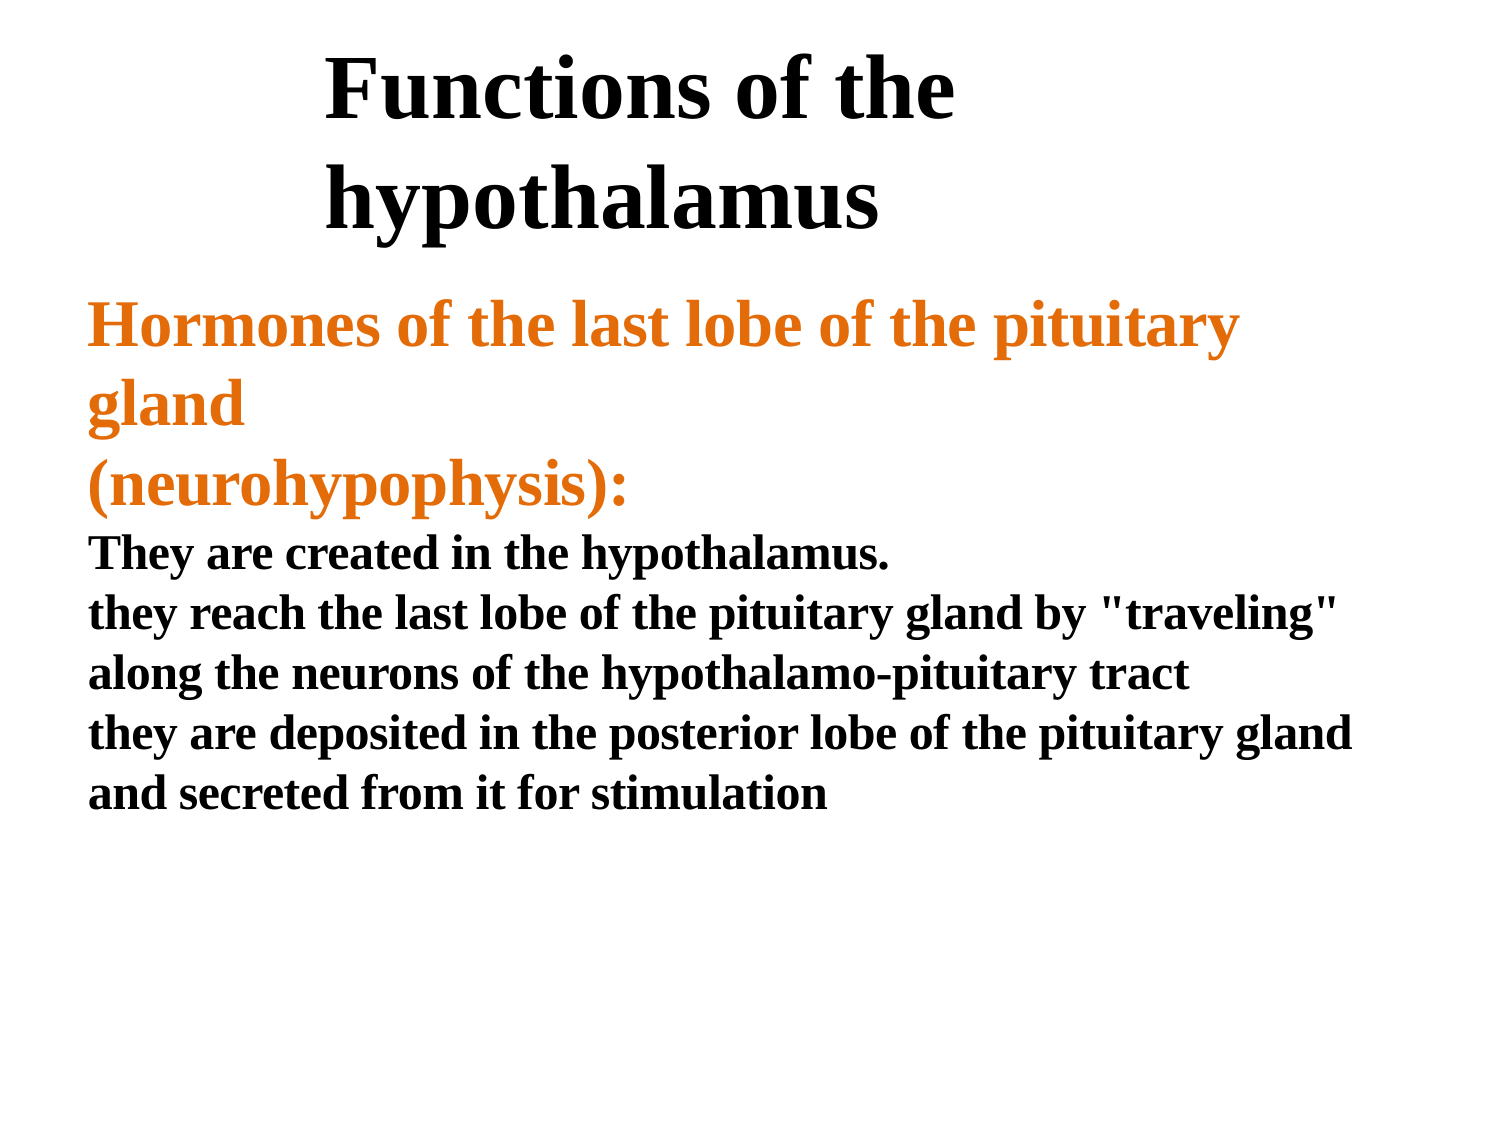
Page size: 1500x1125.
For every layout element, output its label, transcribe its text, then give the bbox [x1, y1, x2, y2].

title Functions of the hypothalamus [324, 24, 1340, 271]
text_box Hormones of the last lobe of the pituitary gland (neurohypophysis): They are created in the hypothalamus. they reach the last lobe of the pituitary gland by "traveling" along the neurons of the hypothalamo-pituitary tract they are deposited in the posterior lobe of the pituitary gland and secreted from it for stimulation [87, 271, 1396, 888]
